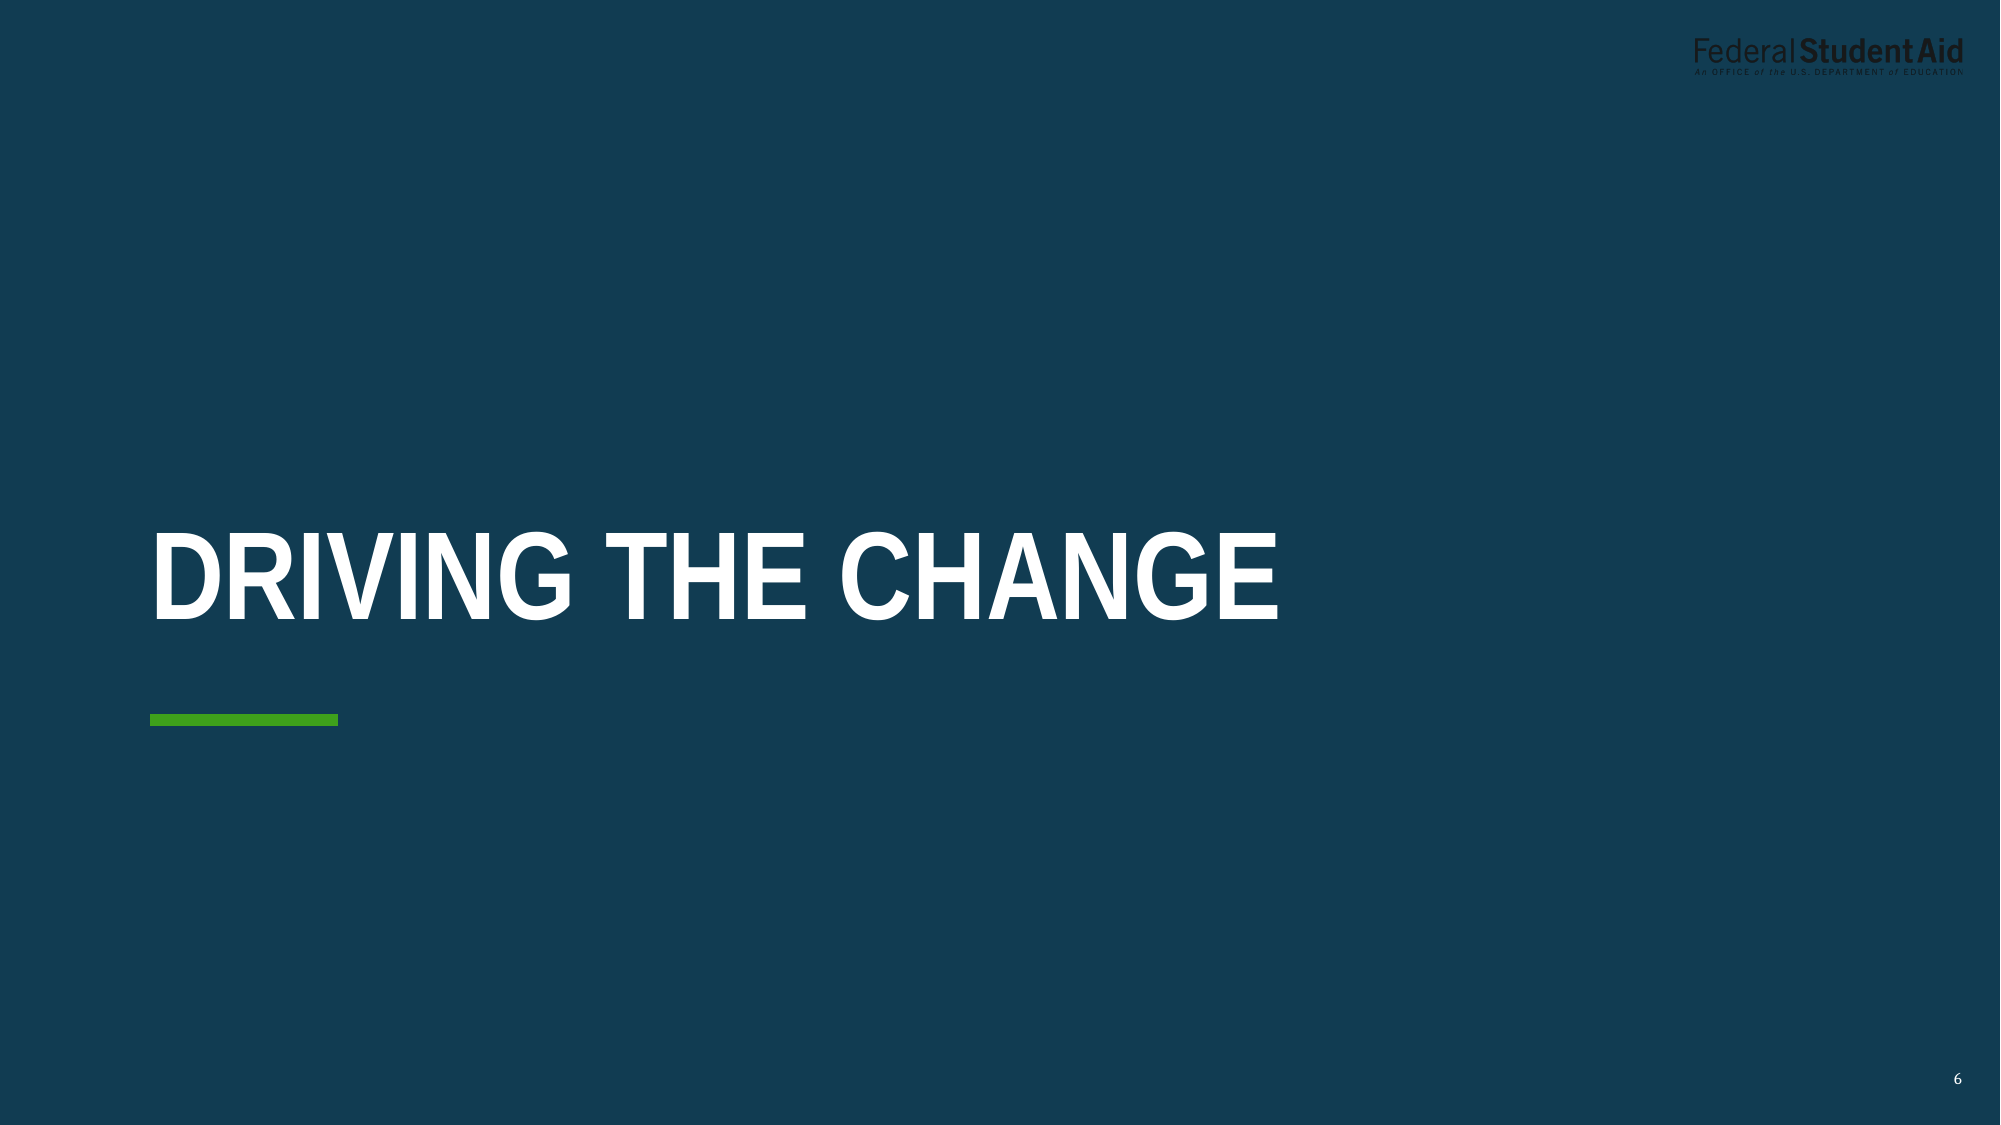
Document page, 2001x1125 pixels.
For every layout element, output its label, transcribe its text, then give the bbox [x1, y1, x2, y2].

slide_number 6 [1916, 1068, 1962, 1089]
picture [1694, 37, 1963, 75]
title Driving the change [150, 314, 1900, 645]
